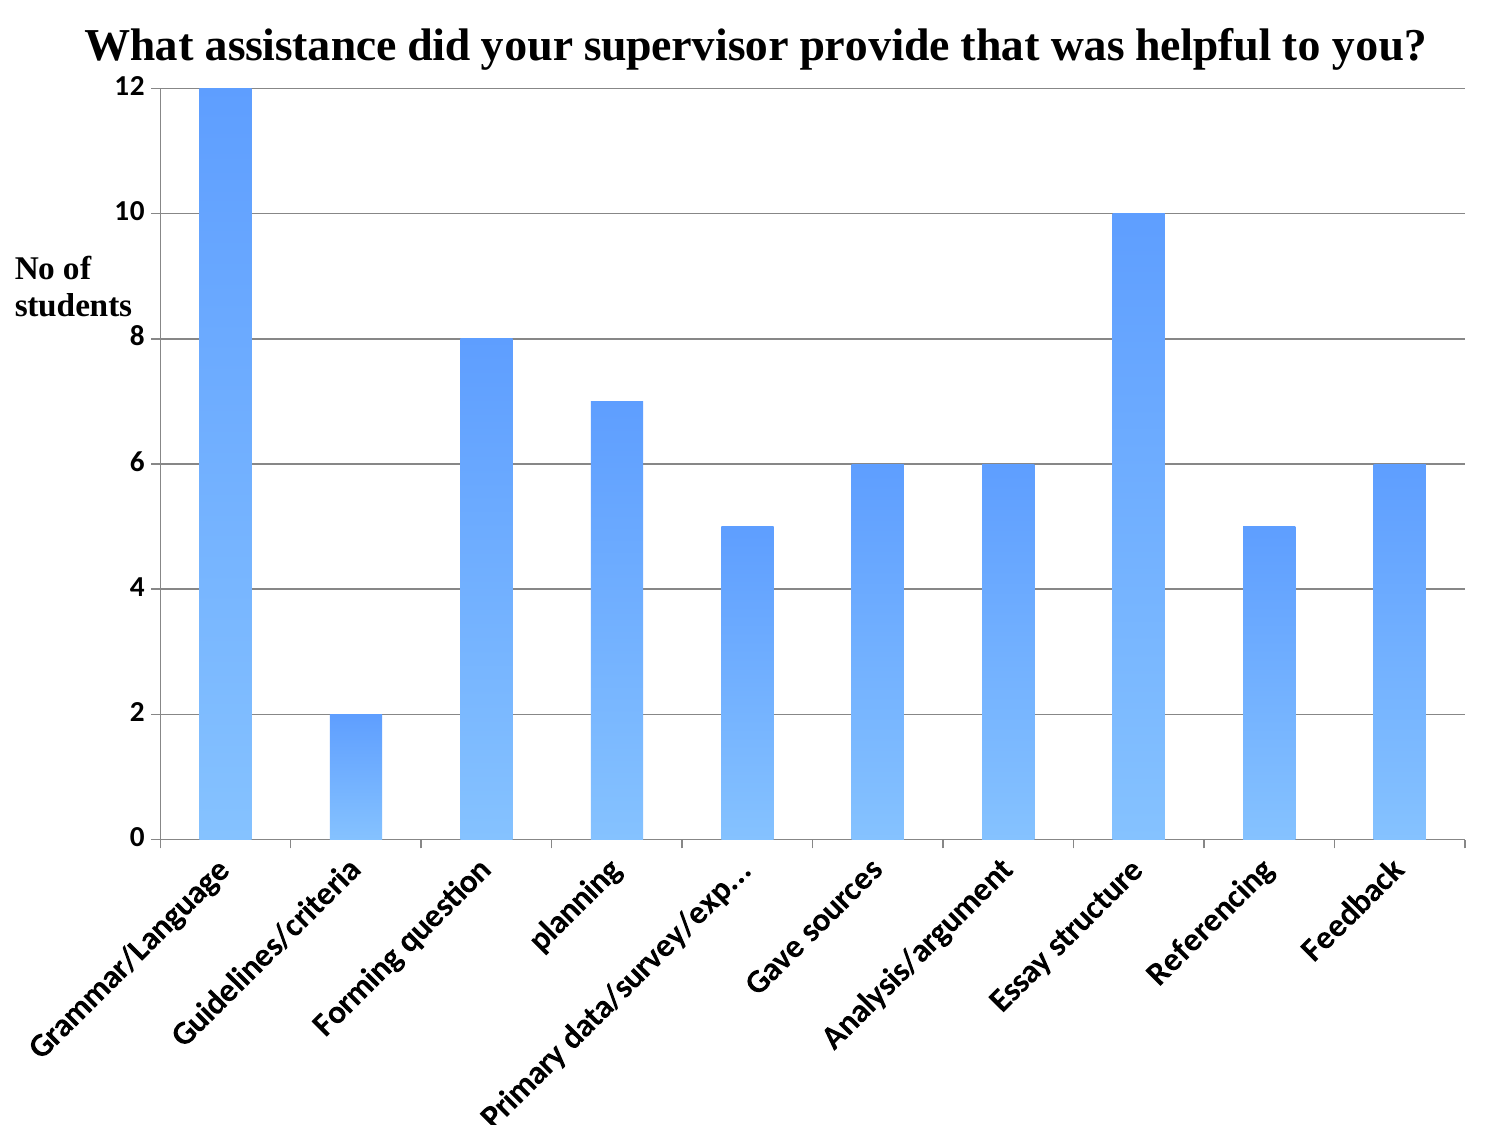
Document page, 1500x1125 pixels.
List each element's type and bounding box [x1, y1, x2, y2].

chart [0, 0, 1500, 1125]
